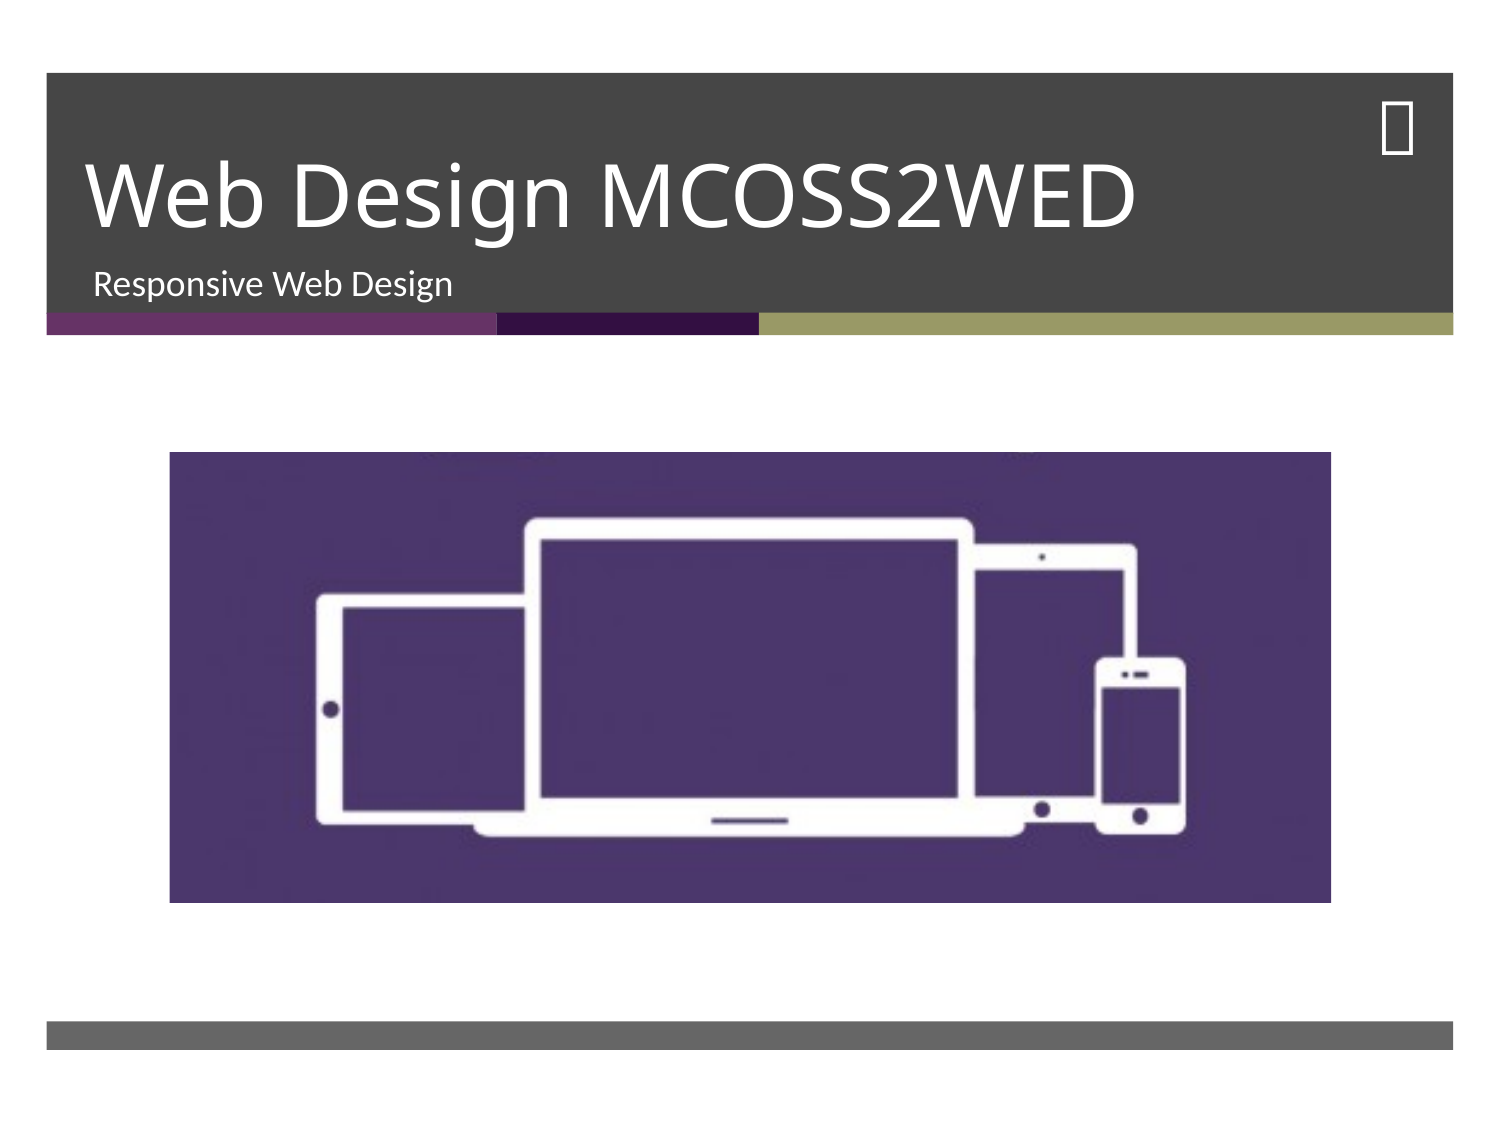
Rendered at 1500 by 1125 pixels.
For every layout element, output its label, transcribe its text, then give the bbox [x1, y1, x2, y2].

subtitle Responsive Web Design [78, 251, 1351, 331]
picture [169, 451, 1332, 904]
title Web Design MCOSS2WED [69, 73, 1351, 253]
